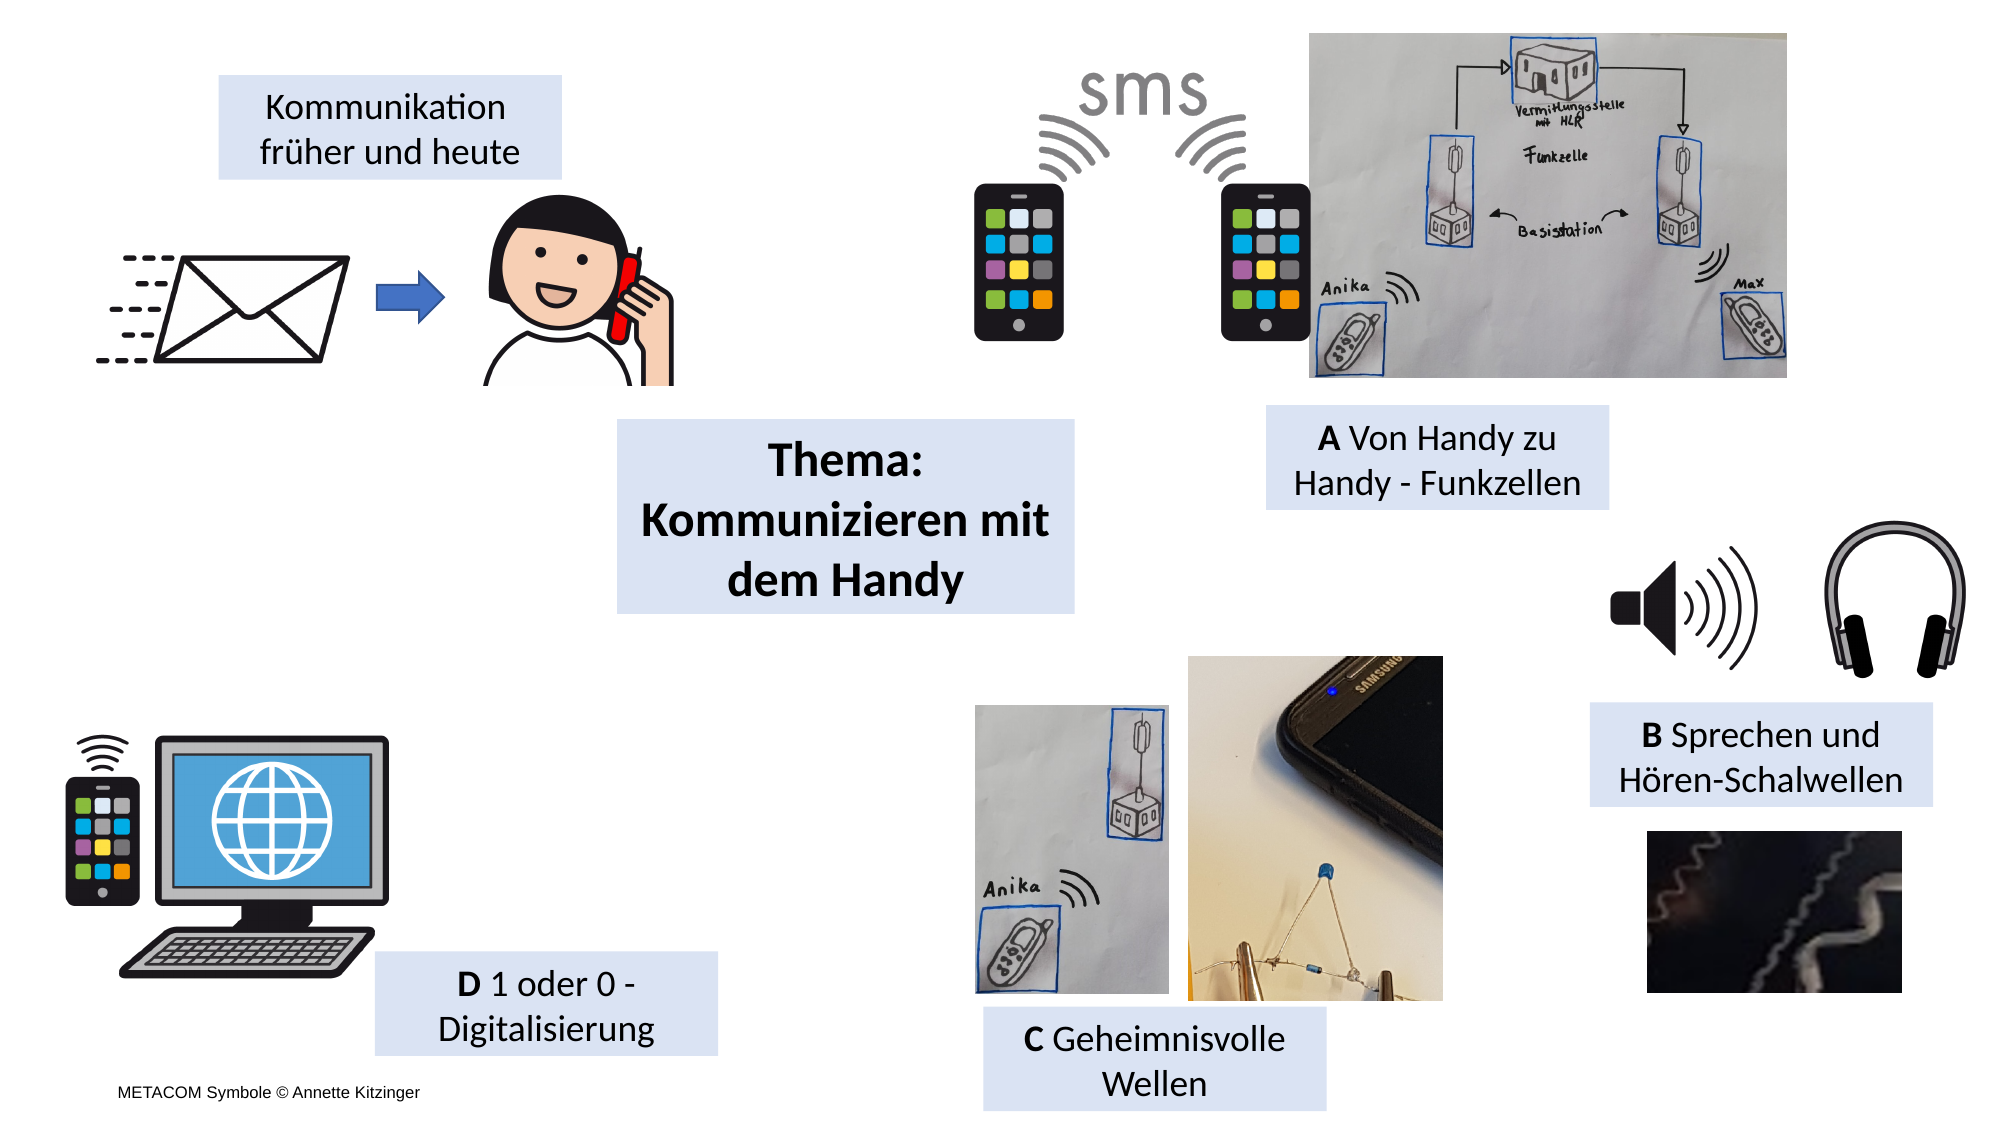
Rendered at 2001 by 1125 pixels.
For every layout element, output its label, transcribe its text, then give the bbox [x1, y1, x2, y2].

text_box Thema: Kommunizieren mit dem Handy [617, 419, 1075, 614]
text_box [58, 712, 719, 1058]
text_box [963, 33, 1787, 512]
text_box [975, 656, 1443, 1113]
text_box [1589, 518, 1992, 993]
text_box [92, 74, 692, 421]
text_box METACOM Symbole © Annette Kitzinger [117, 1080, 495, 1105]
